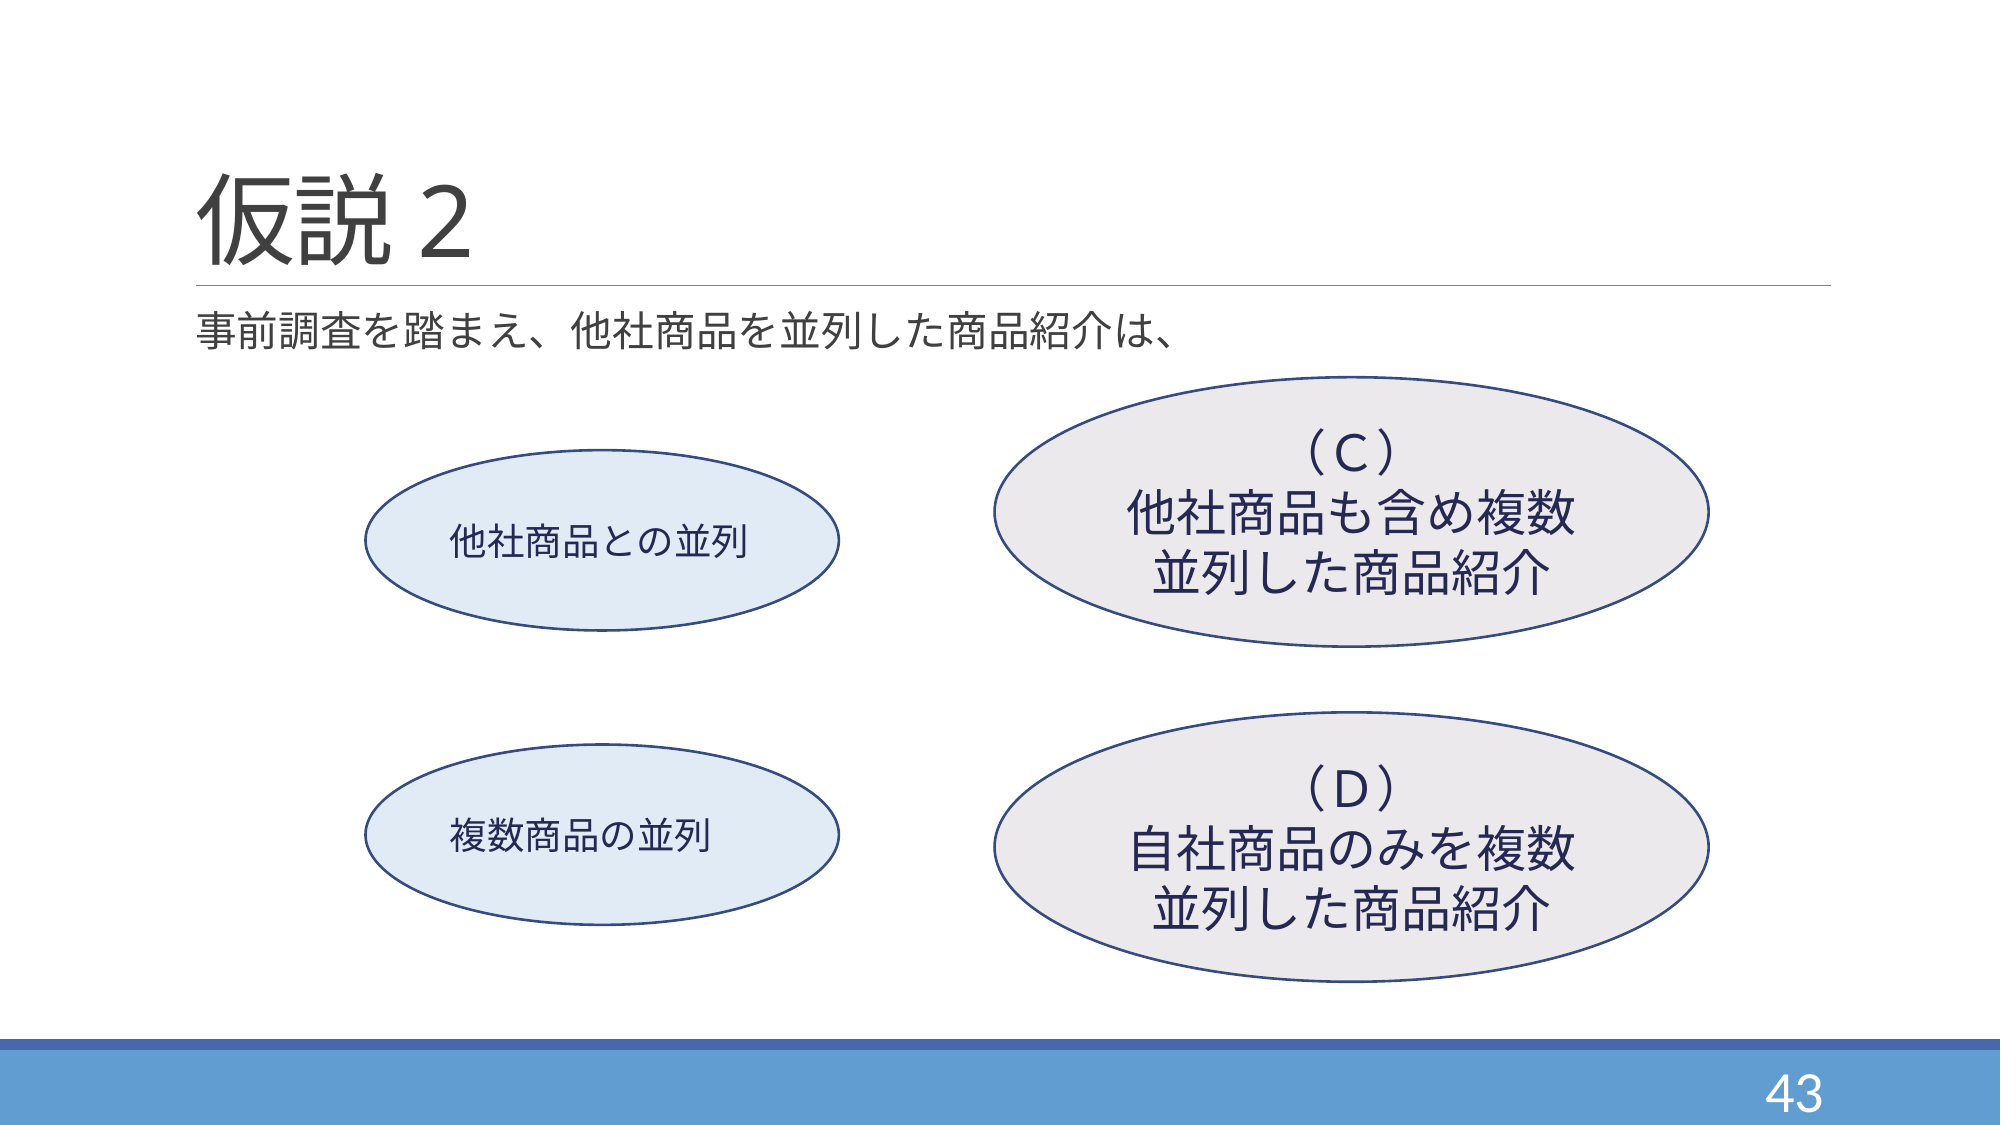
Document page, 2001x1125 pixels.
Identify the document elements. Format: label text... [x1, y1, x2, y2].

slide_number 43 [1624, 1059, 1840, 1120]
title 仮説2 [180, 47, 1830, 285]
list 事前調査を踏まえ、他社商品を並列した商品紹介は、 [180, 302, 1830, 378]
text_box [994, 376, 1710, 983]
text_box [364, 449, 840, 926]
